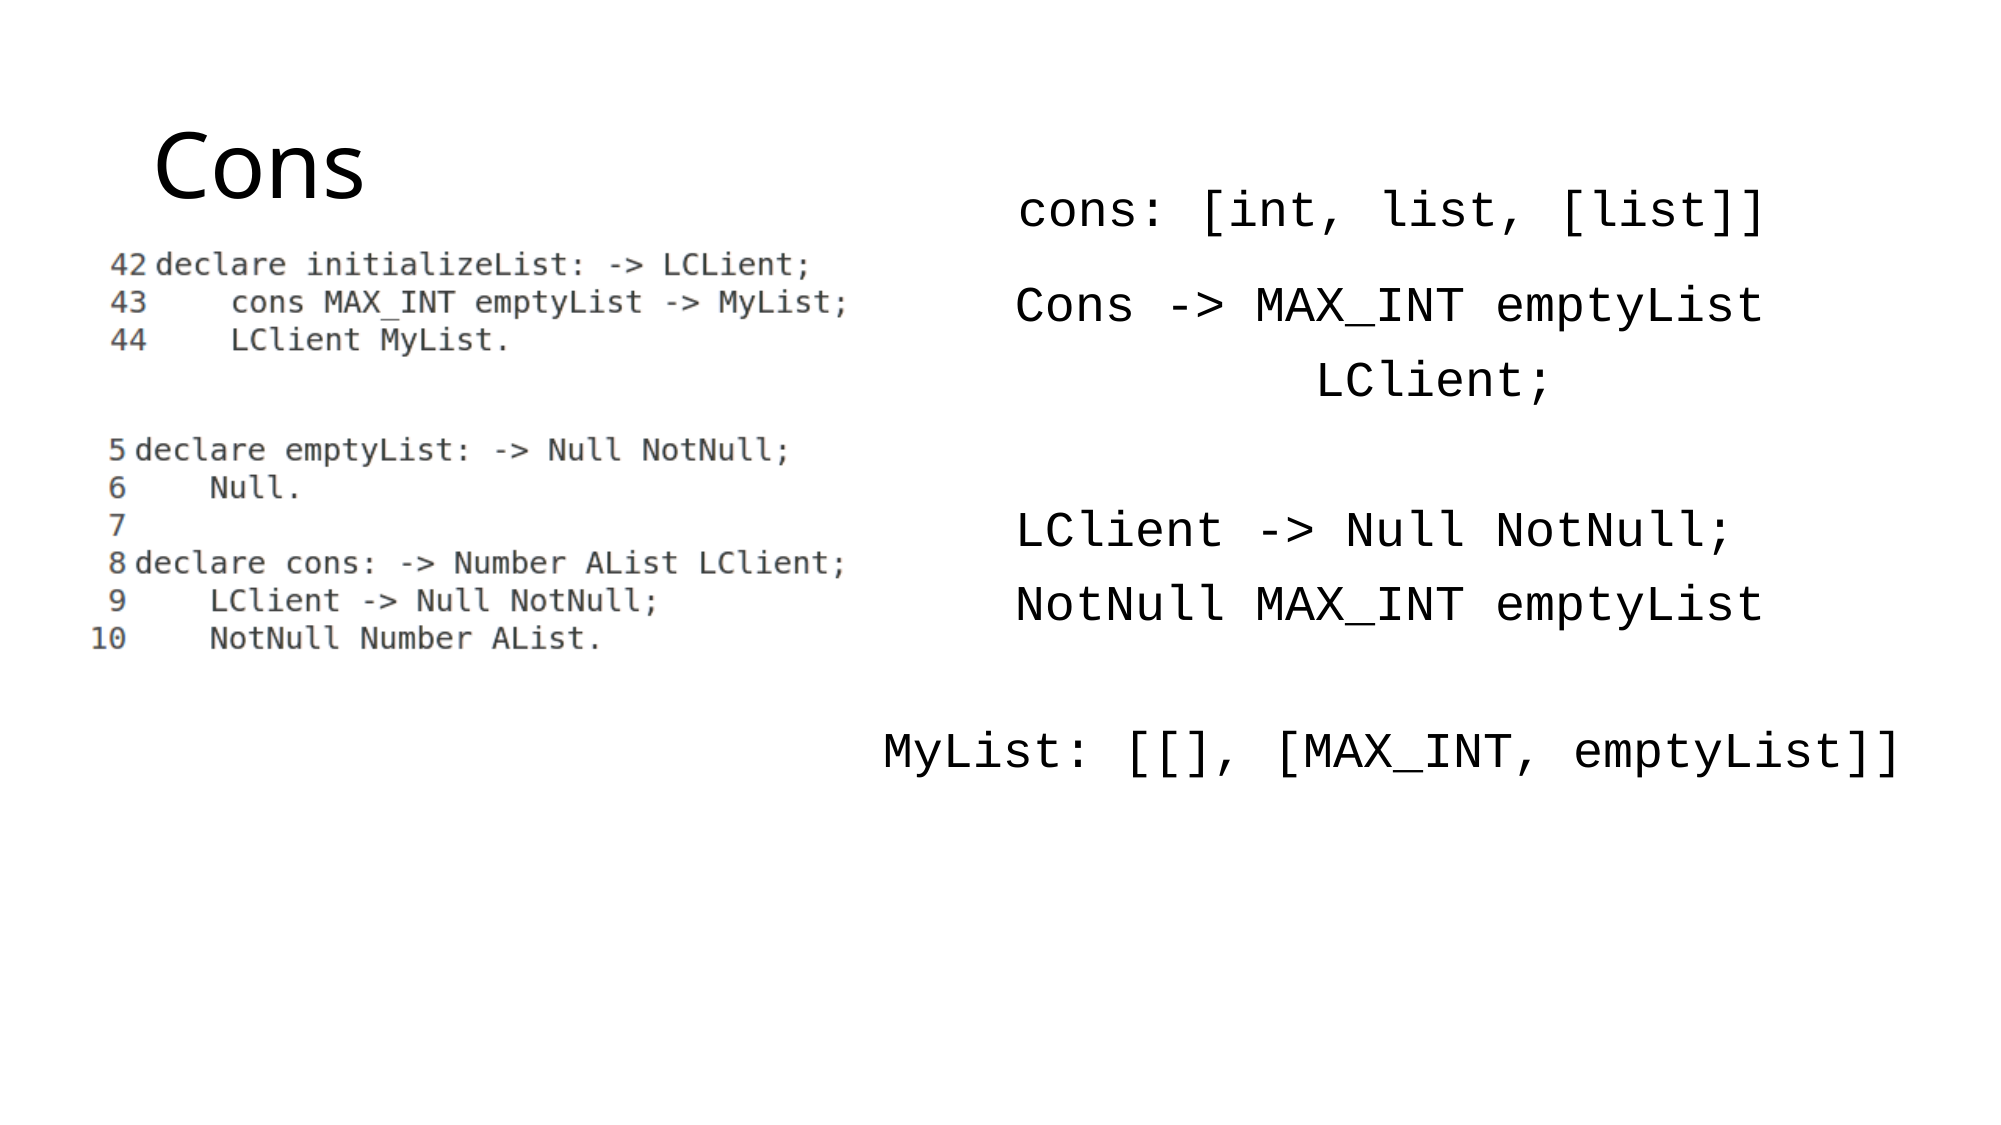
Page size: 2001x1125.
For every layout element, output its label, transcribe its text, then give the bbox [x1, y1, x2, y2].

title Cons [137, 59, 1863, 278]
text_box MyList: [[], [MAX_INT, emptyList]] [868, 709, 1918, 785]
text_box cons: [int, list, [list]] [1003, 168, 1783, 244]
list Cons -> MAX_INT emptyList LClient; LClient -> Null NotNull; NotNull MAX_INT emptyList [999, 270, 1954, 985]
picture [96, 244, 860, 360]
picture [66, 431, 855, 657]
